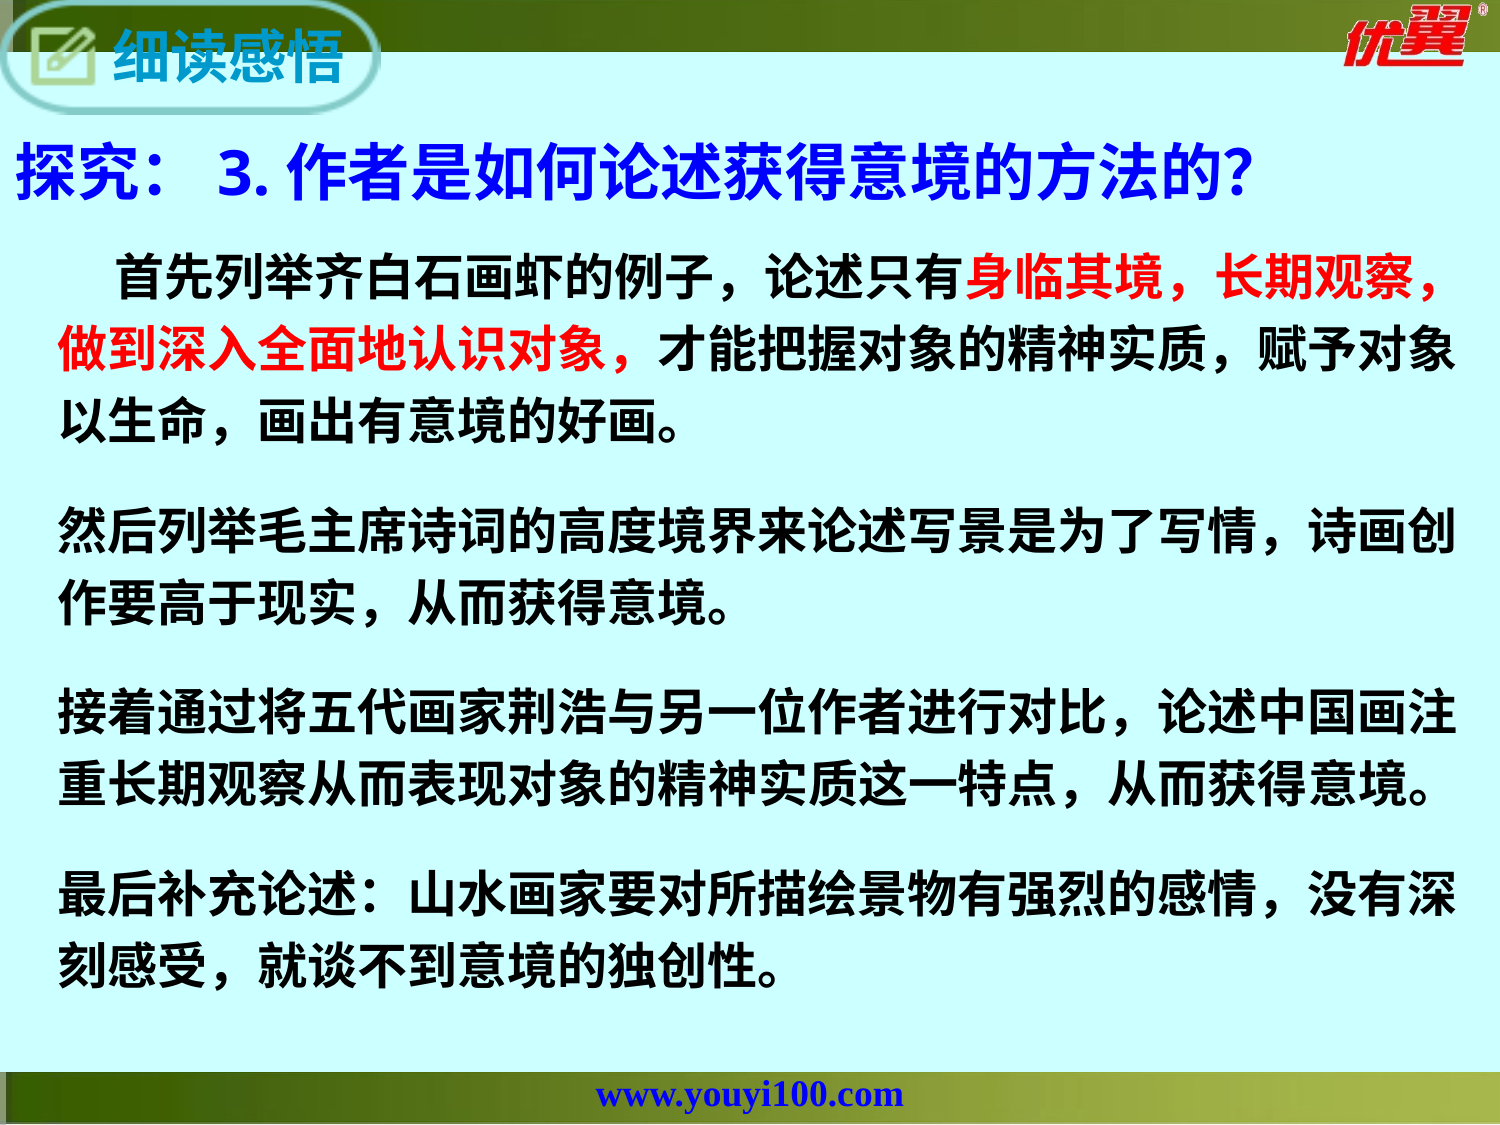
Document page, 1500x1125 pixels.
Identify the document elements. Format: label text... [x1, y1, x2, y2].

picture [0, 1072, 1500, 1125]
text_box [0, 0, 381, 116]
picture [381, 0, 1500, 69]
text_box 探究：3.作者是如何论述获得意境的方法的？ [0, 110, 1376, 216]
text_box 首先列举齐白石画虾的例子，论述只有身临其境，长期观察，做到深入全面地认识对象，才能把握对象的精神实质，赋予对象以生命，画出有意境的好画。 然后列举毛主席诗词的高度境界来论述写景是为了写情，诗画创作要高于现实，从而获得意境。 接着通过将五代画家荆浩与另一位作者进行对比，论述中国画注重长期观察从而表现对象的精神实质这一特点，从而获得意境。 最后补充论述：山水画家要对所描绘景物有强烈的感情，没有深刻感受，就谈不到意境的独创性。 [46, 228, 1500, 1000]
